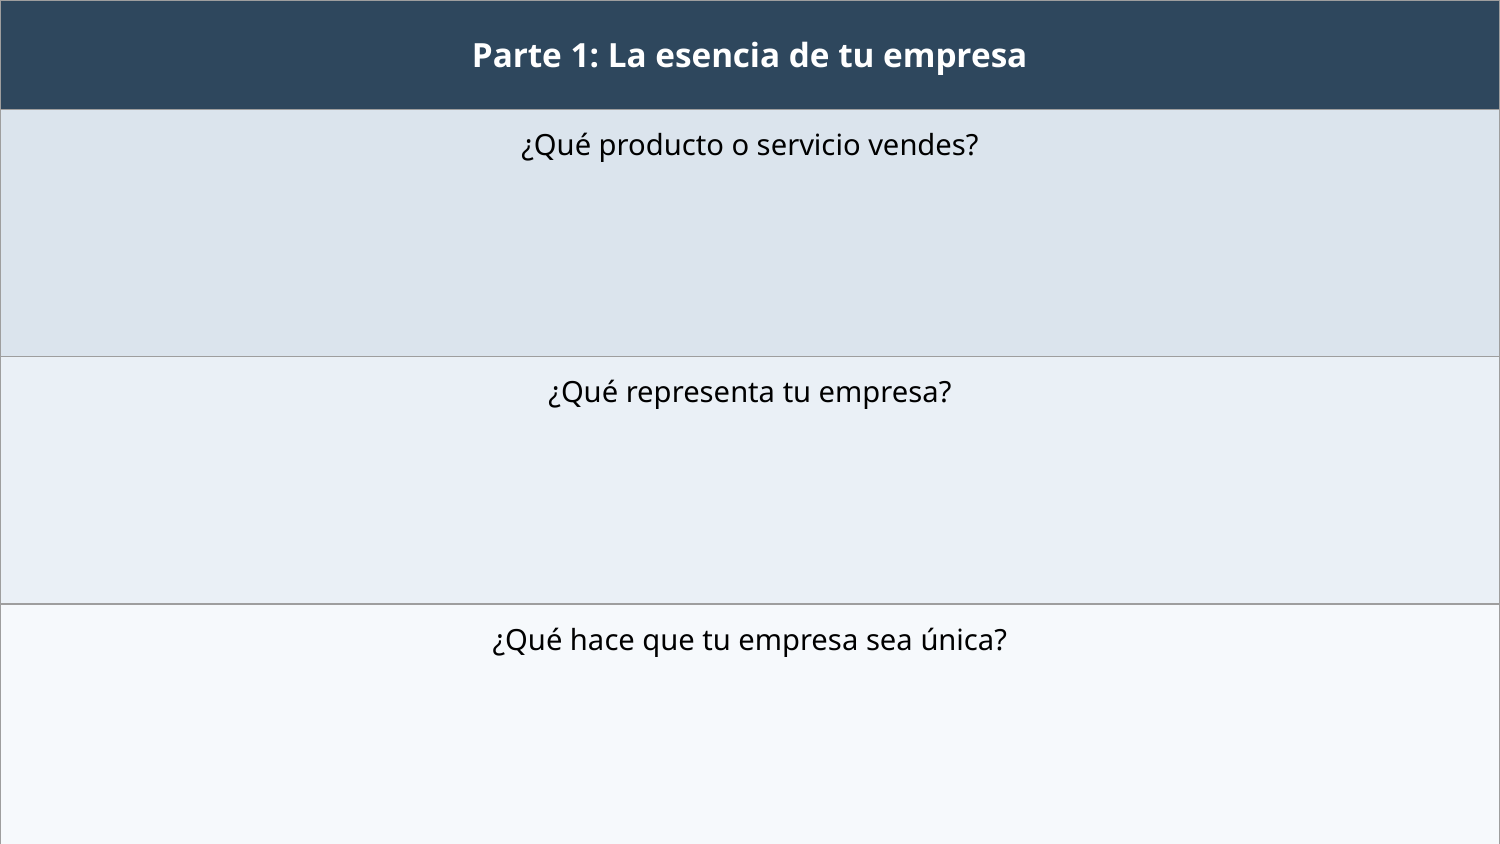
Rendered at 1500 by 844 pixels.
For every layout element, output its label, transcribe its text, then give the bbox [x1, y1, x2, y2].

table_cell ¿Qué producto o servicio vendes? [1, 110, 1499, 356]
table_header Parte 1: La esencia de tu empresa [1, 1, 1499, 109]
table_cell ¿Qué hace que tu empresa sea única? [1, 605, 1499, 844]
table_cell ¿Qué representa tu empresa? [1, 357, 1499, 603]
